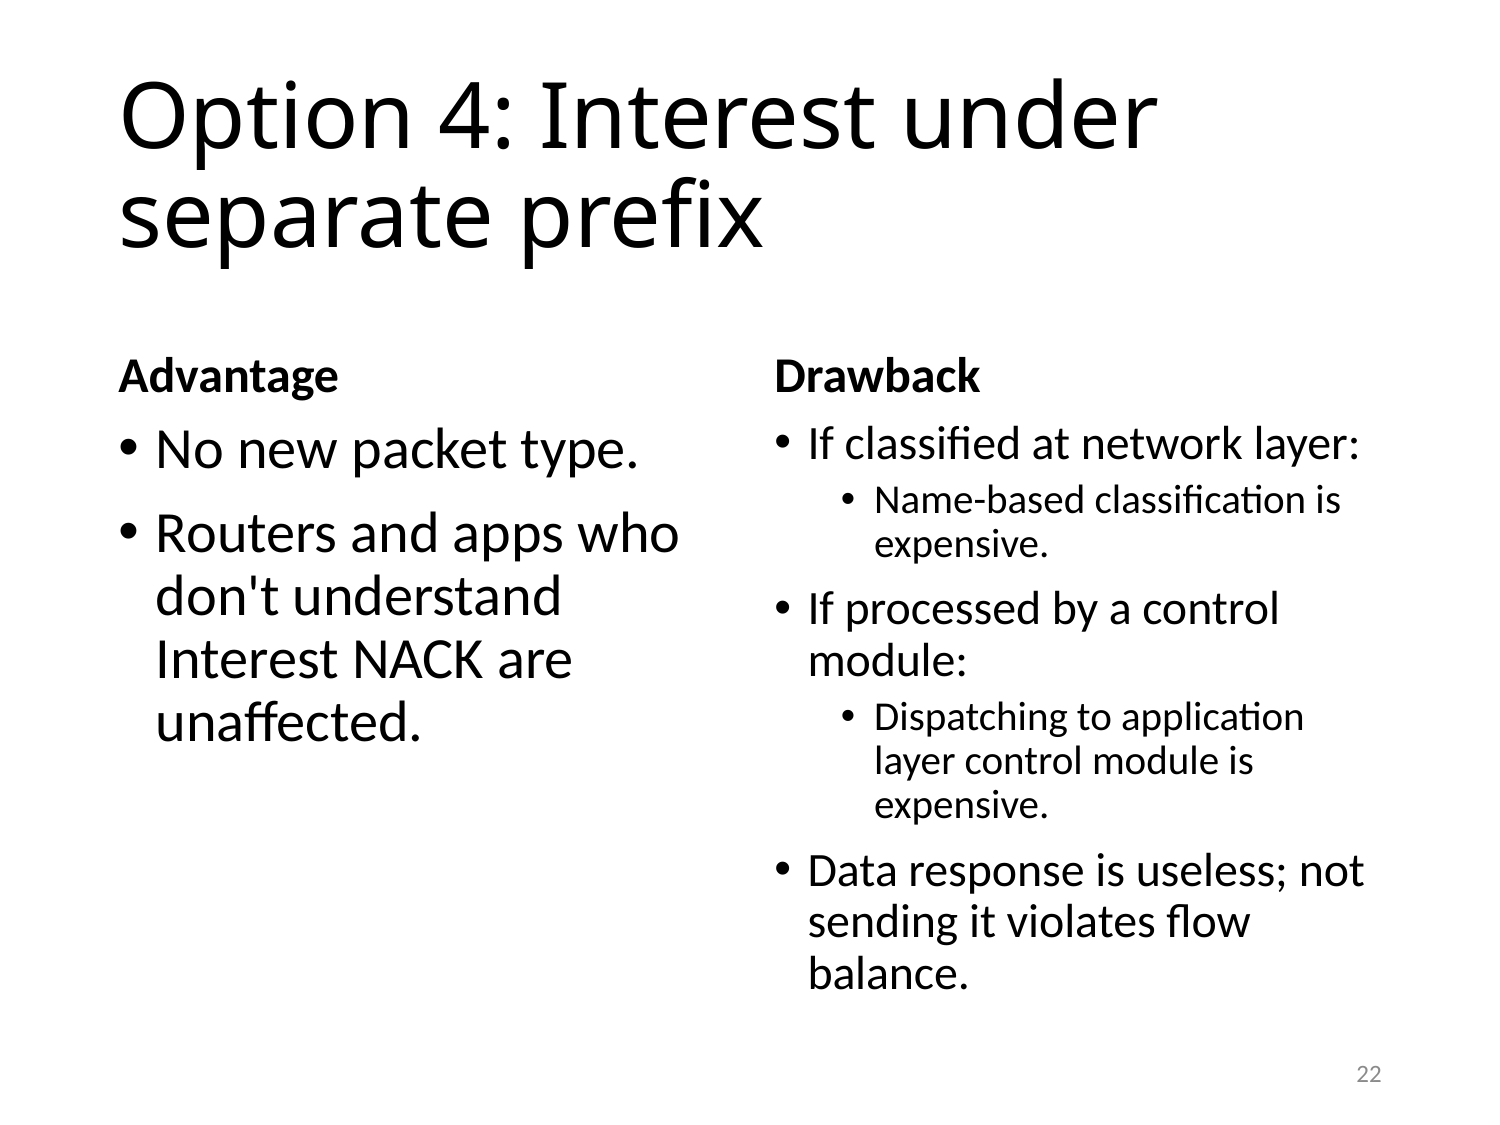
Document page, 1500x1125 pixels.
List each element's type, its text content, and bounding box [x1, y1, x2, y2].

list If classified at network layer: Name-based classification is expensive. If processed by a control module: Dispatching to application layer control module is expensive. Data response is useless; not sending it violates flow balance. [759, 410, 1398, 1016]
title Option 4: Interest under separate prefix [103, 59, 1398, 278]
list No new packet type. Routers and apps who don't understand Interest NACK are unaffected. [103, 410, 738, 1016]
list Advantage [103, 275, 738, 410]
slide_number 22 [1059, 1042, 1397, 1103]
list Drawback [759, 275, 1398, 410]
